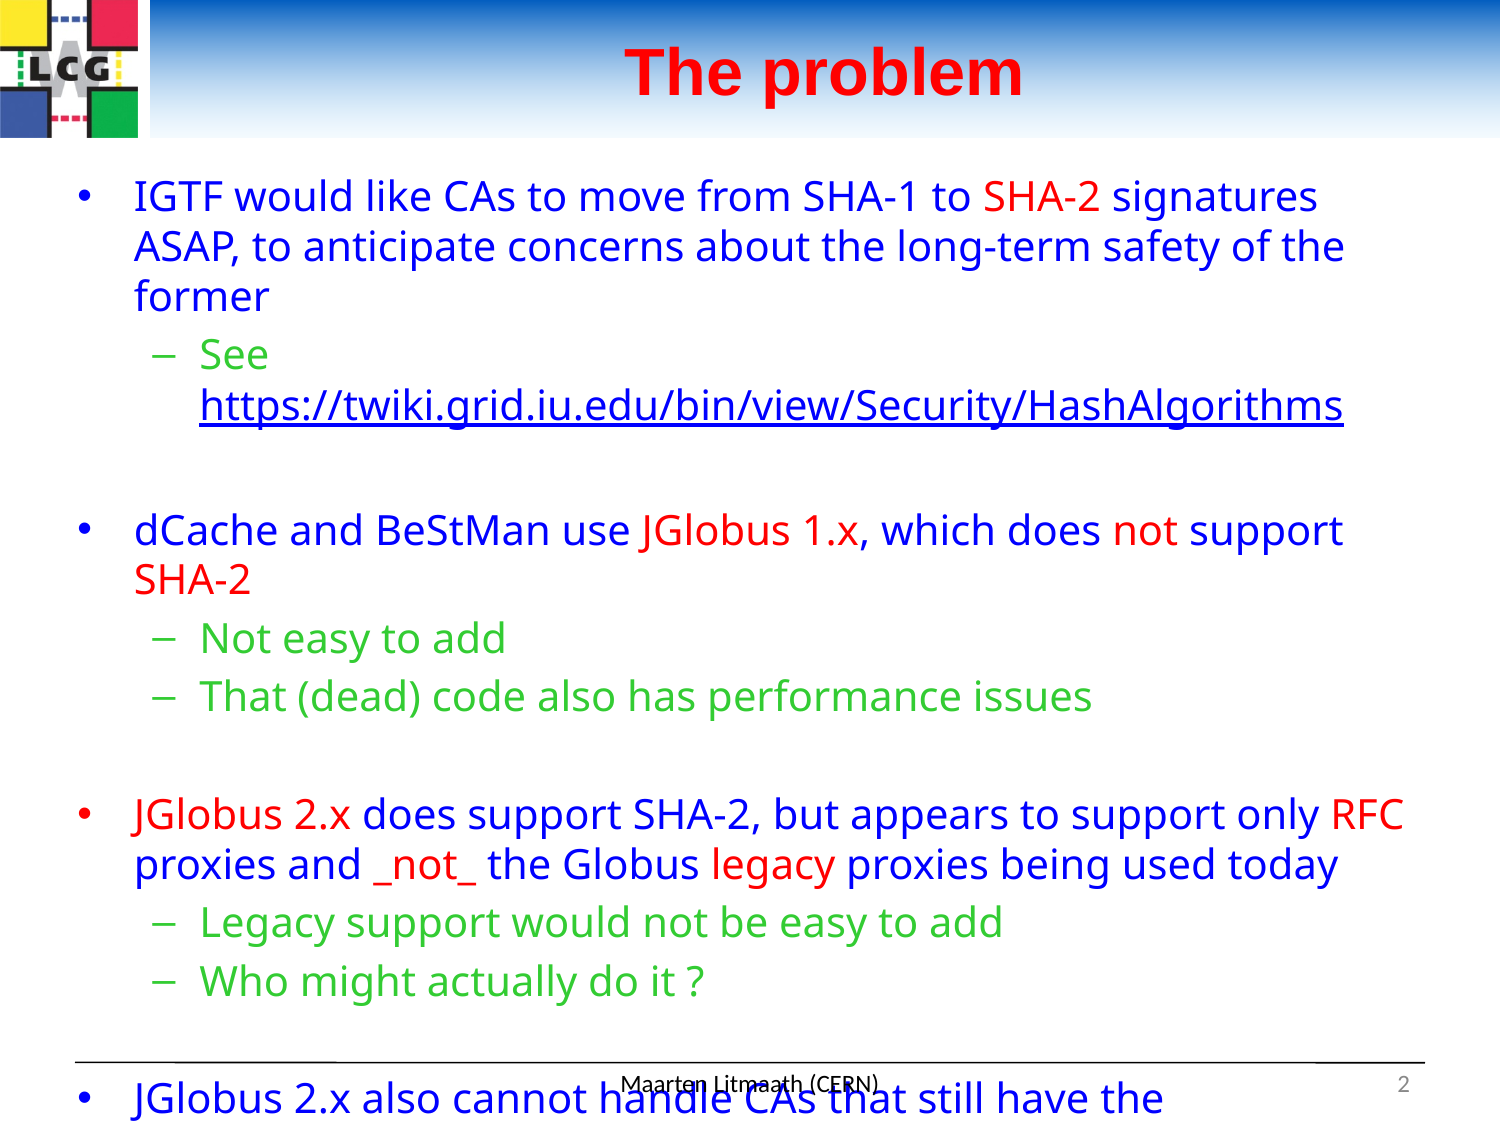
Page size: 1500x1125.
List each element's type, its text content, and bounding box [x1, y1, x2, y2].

title The problem [149, 0, 1500, 138]
picture [0, 0, 138, 138]
footer Maarten Litmaath (CERN) [225, 1062, 1275, 1103]
slide_number 2 [1312, 1062, 1425, 1103]
list IGTF would like CAs to move from SHA-1 to SHA-2 signatures ASAP, to anticipate concerns about the long-term safety of the former See https://twiki.grid.iu.edu/bin/view/Security/HashAlgorithms dCache and BeStMan use JGlobus 1.x, which does not support SHA-2 Not easy to add That (dead) code also has performance issues JGlobus 2.x does support SHA-2, but appears to support only RFC proxies and _not_ the Globus legacy proxies being used today Legacy support would not be easy to add Who might actually do it ? JGlobus 2.x also cannot handle CAs that still have the emailAddress attribute in their DN or signing policies WLCG currently relies on 3 such CAs with ~130 users in total [62, 162, 1438, 1038]
